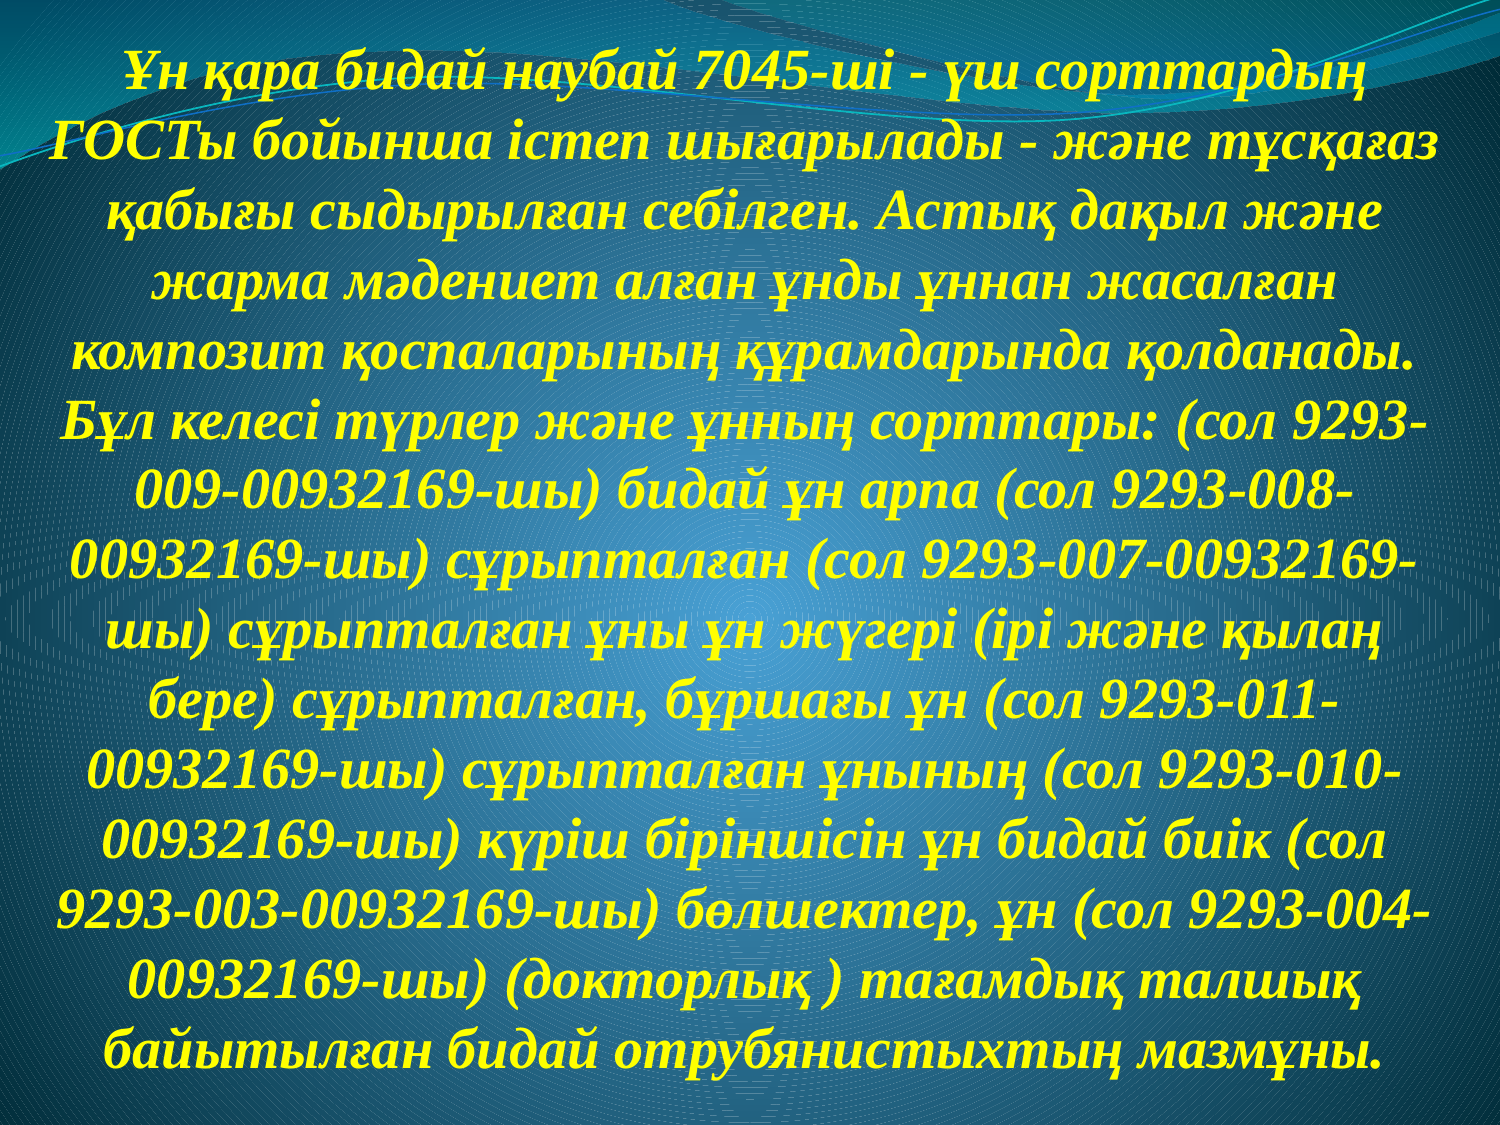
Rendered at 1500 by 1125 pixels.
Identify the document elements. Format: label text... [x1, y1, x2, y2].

subtitle Ұн қара бидай наубай 7045-шi - үш сорттардың ГОСТы бойынша iстеп шығарылады - және тұсқағаз қабығы сыдырылған себiлген. Астық дақыл және жарма мәдениет алған ұнды ұннан жасалған композит қоспаларының құрамдарында қолданады. Бұл келесi түрлер және ұнның сорттары: (сол 9293-009-00932169-шы) бидай ұн арпа (сол 9293-008-00932169-шы) сұрыпталған (сол 9293-007-00932169-шы) сұрыпталған ұны ұн жүгерi (iрi және қылаң бере) сұрыпталған, бұршағы ұн (сол 9293-011-00932169-шы) сұрыпталған ұнының (сол 9293-010-00932169-шы) күрiш бiрiншiсiн ұн бидай биiк (сол 9293-003-00932169-шы) бөлшектер, ұн (сол 9293-004-00932169-шы) (докторлық ) тағамдық талшық байытылған бидай отрубянистыхтың мазмұны. [35, 23, 1465, 818]
